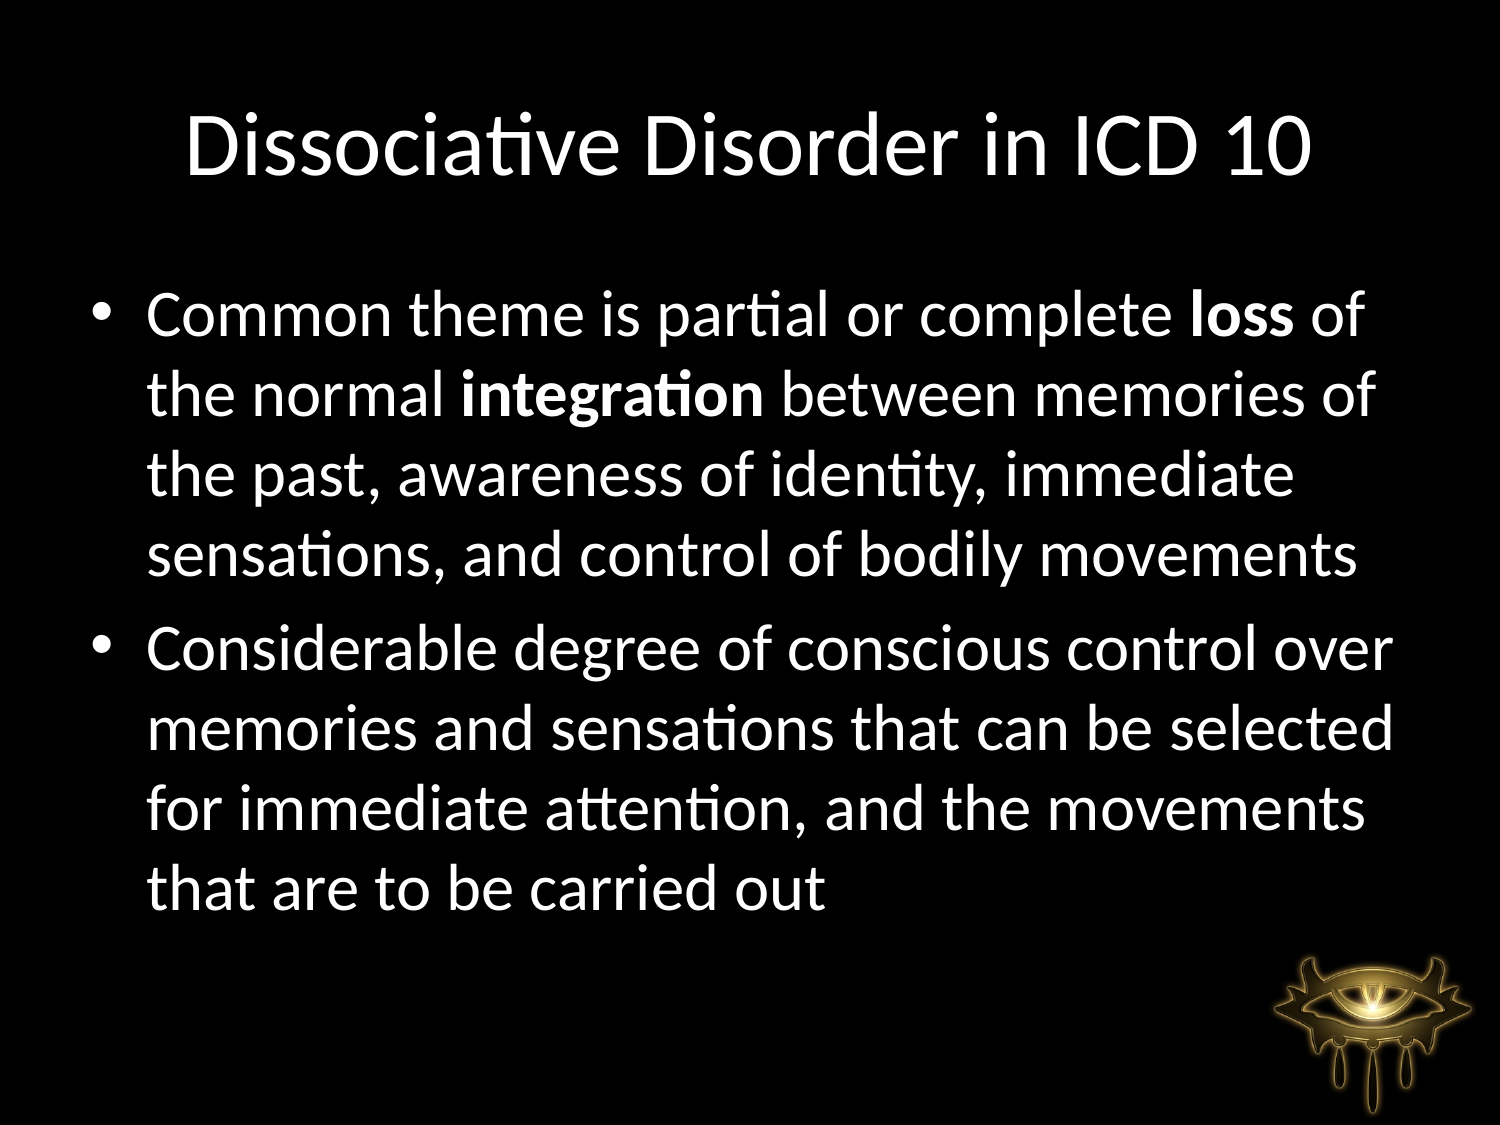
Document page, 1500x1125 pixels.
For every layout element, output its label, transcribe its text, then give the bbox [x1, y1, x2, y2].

title Dissociative Disorder in ICD 10 [75, 45, 1425, 233]
picture [1245, 934, 1500, 1125]
list Common theme is partial or complete loss of the normal integration between memories of the past, awareness of identity, immediate sensations, and control of bodily movements Considerable degree of conscious control over memories and sensations that can be selected for immediate attention, and the movements that are to be carried out [75, 262, 1425, 1005]
